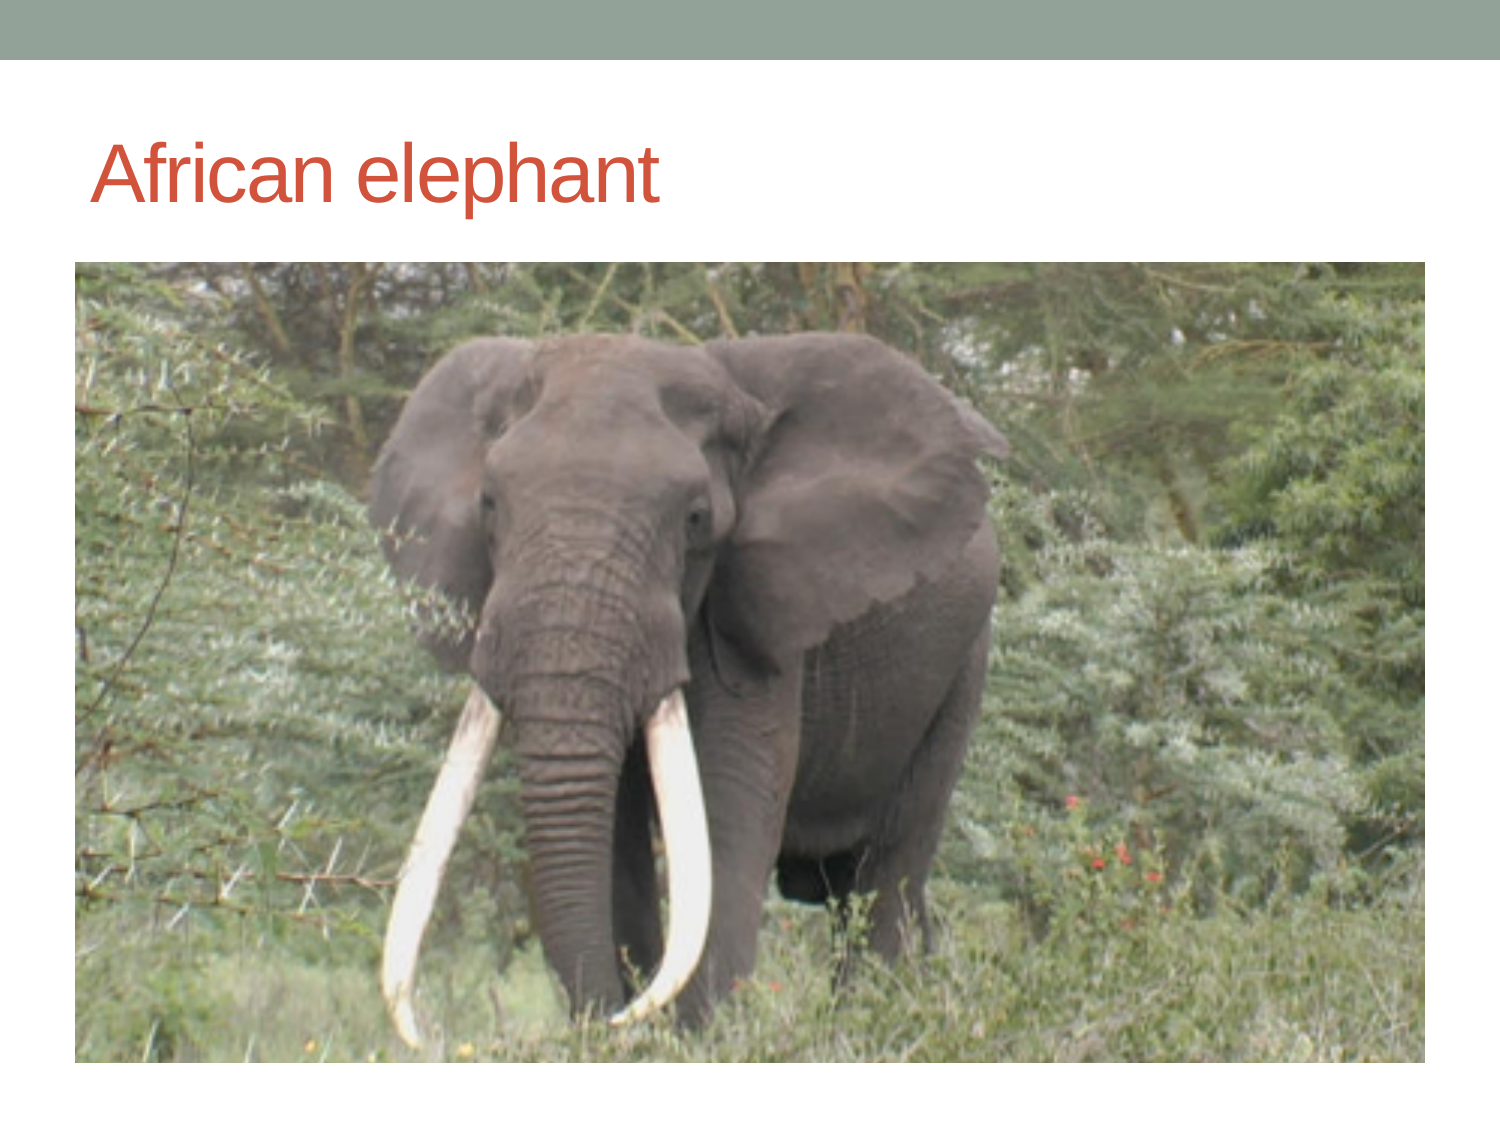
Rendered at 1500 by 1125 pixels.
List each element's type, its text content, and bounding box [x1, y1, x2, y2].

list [74, 262, 1426, 1063]
title African elephant [75, 87, 1425, 250]
